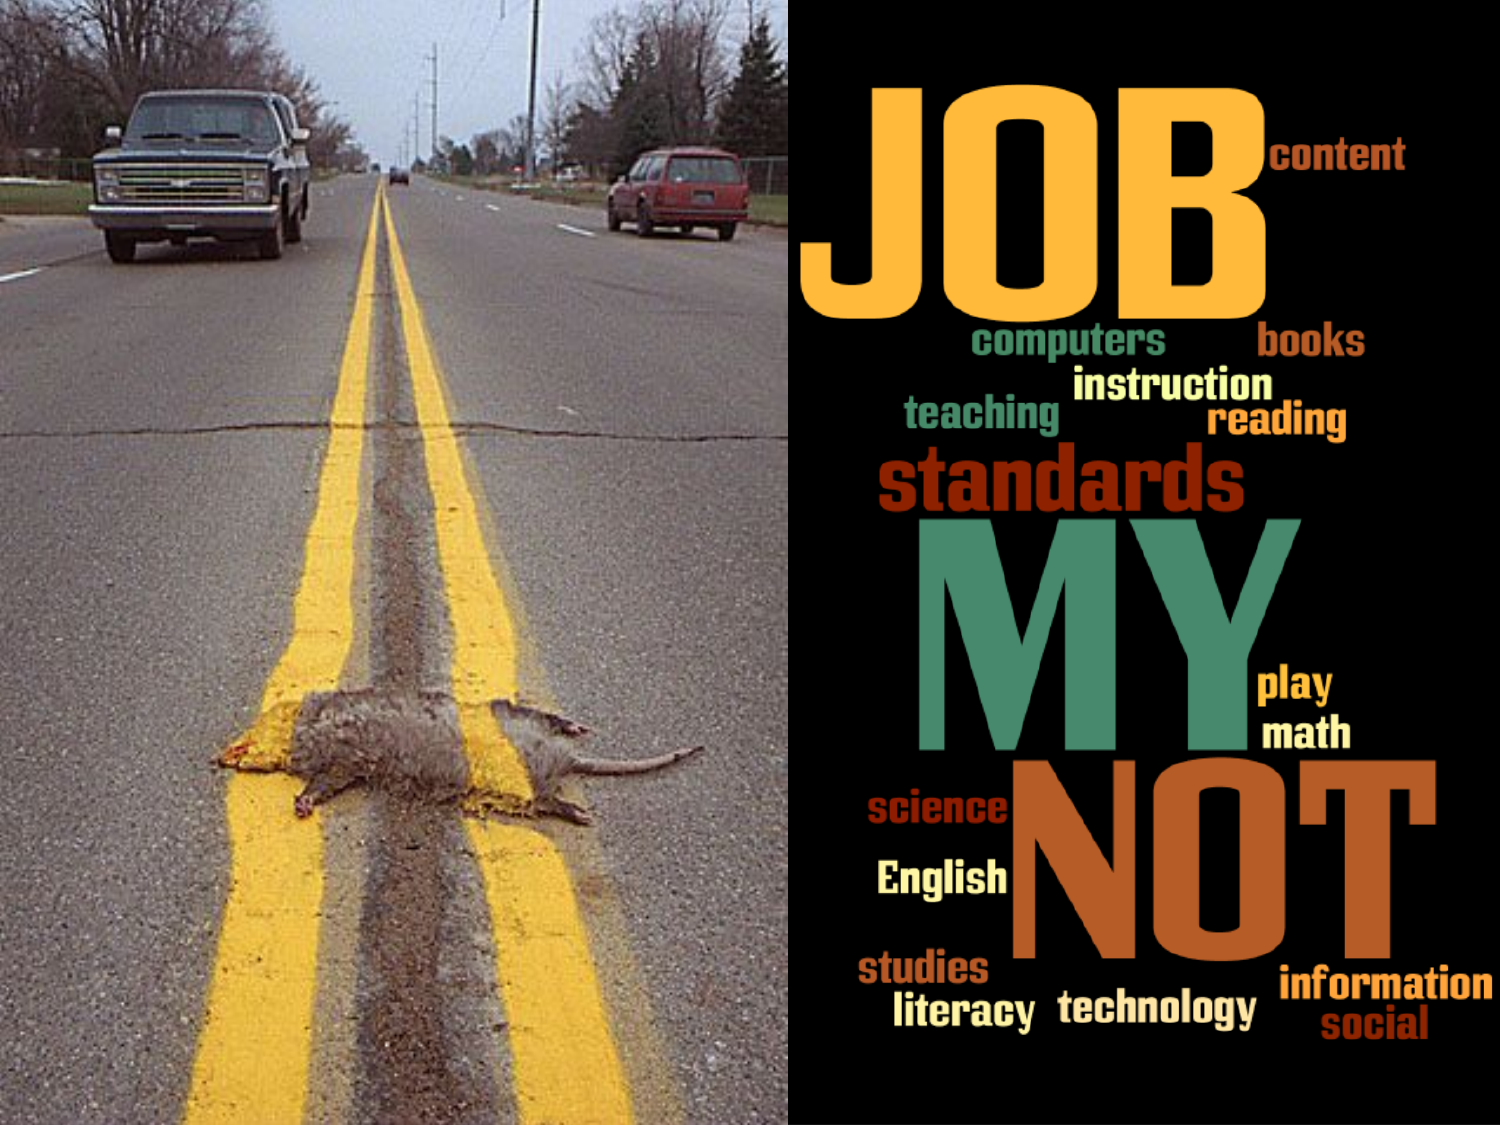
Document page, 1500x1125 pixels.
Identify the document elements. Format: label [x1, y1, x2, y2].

list [0, 0, 788, 1125]
picture [580, 1, 1500, 1124]
